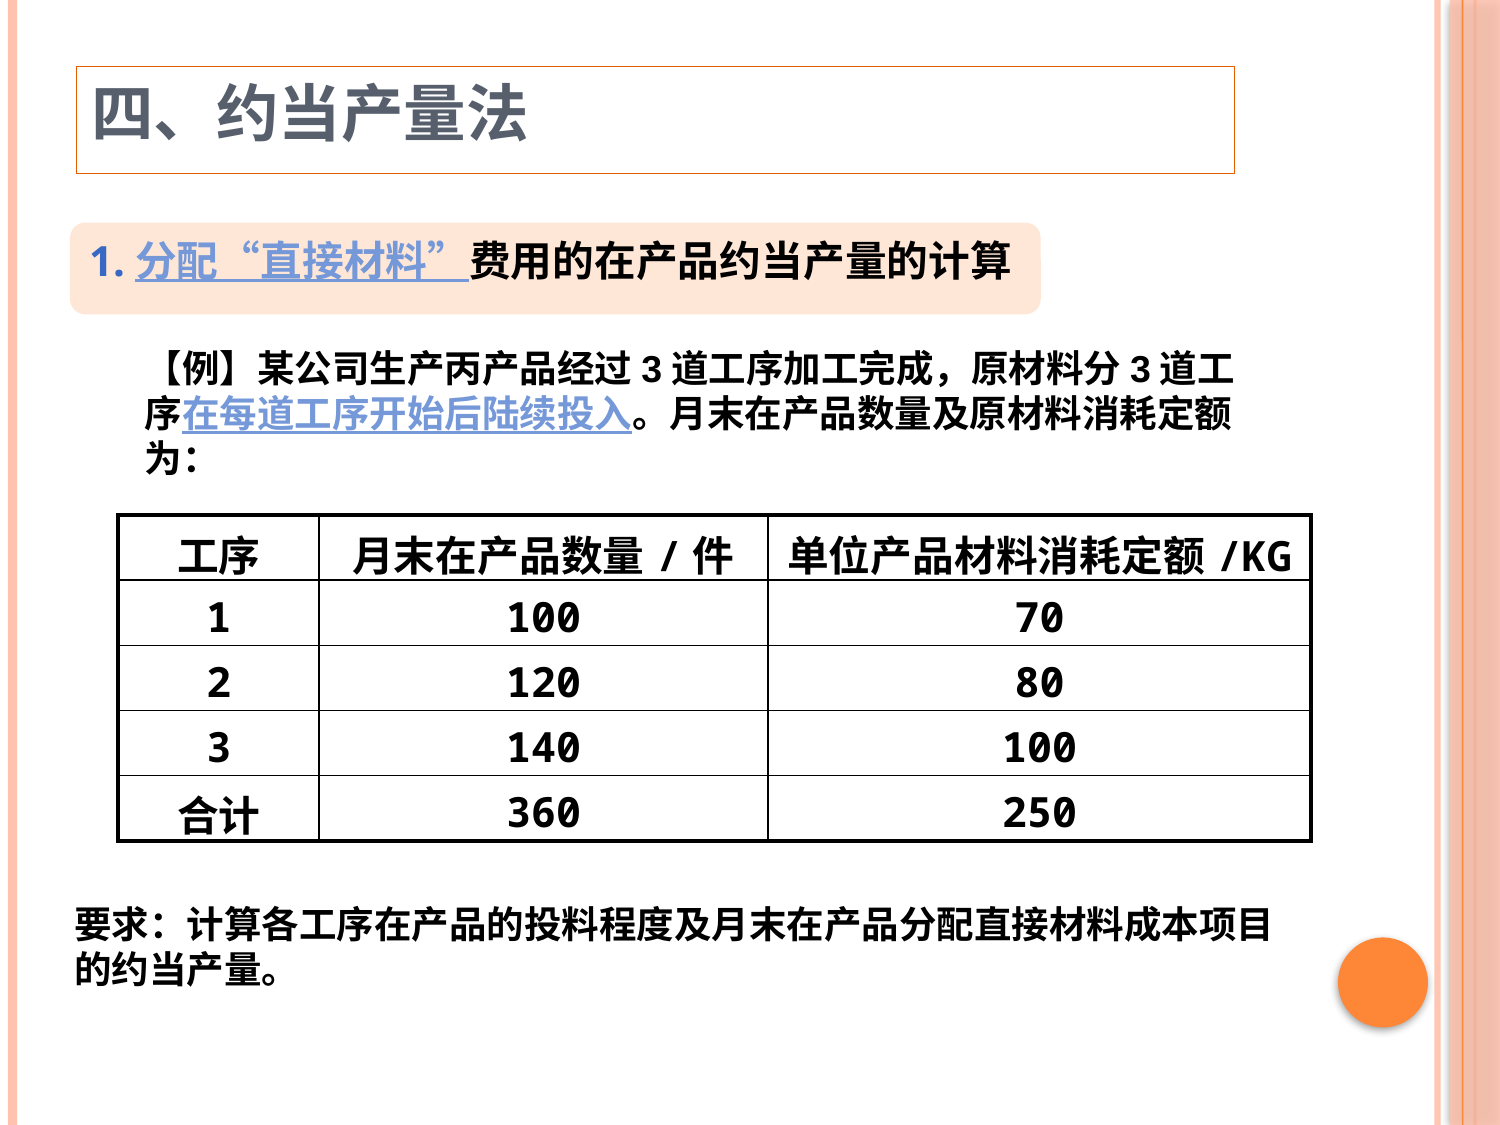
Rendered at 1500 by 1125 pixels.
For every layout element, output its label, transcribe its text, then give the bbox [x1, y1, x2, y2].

table_cell 100 [769, 711, 1309, 775]
table_cell 80 [769, 646, 1309, 710]
table_cell 2 [120, 646, 318, 710]
table_cell 100 [320, 581, 767, 645]
text_box 要求：计算各工序在产品的投料程度及月末在产品分配直接材料成本项目的约当产量。 [59, 893, 1324, 999]
text_box 1.分配“直接材料”费用的在产品约当产量的计算 [69, 222, 1041, 315]
table_header 月末在产品数量/件 [320, 517, 767, 579]
table_cell 360 [320, 776, 767, 839]
table_header 工序 [120, 517, 318, 579]
table_cell 1 [120, 581, 318, 645]
table_cell 3 [120, 711, 318, 775]
table_cell 120 [320, 646, 767, 710]
table_cell 140 [320, 711, 767, 775]
table_cell 70 [769, 581, 1309, 645]
table_cell 250 [769, 776, 1309, 839]
text_box 【例】某公司生产丙产品经过3道工序加工完成，原材料分3道工序在每道工序开始后陆续投入。月末在产品数量及原材料消耗定额为： [130, 338, 1276, 488]
table_cell 合计 [120, 776, 318, 839]
table_header 单位产品材料消耗定额/KG [769, 517, 1309, 579]
text_box 四、约当产量法 [76, 66, 1235, 174]
